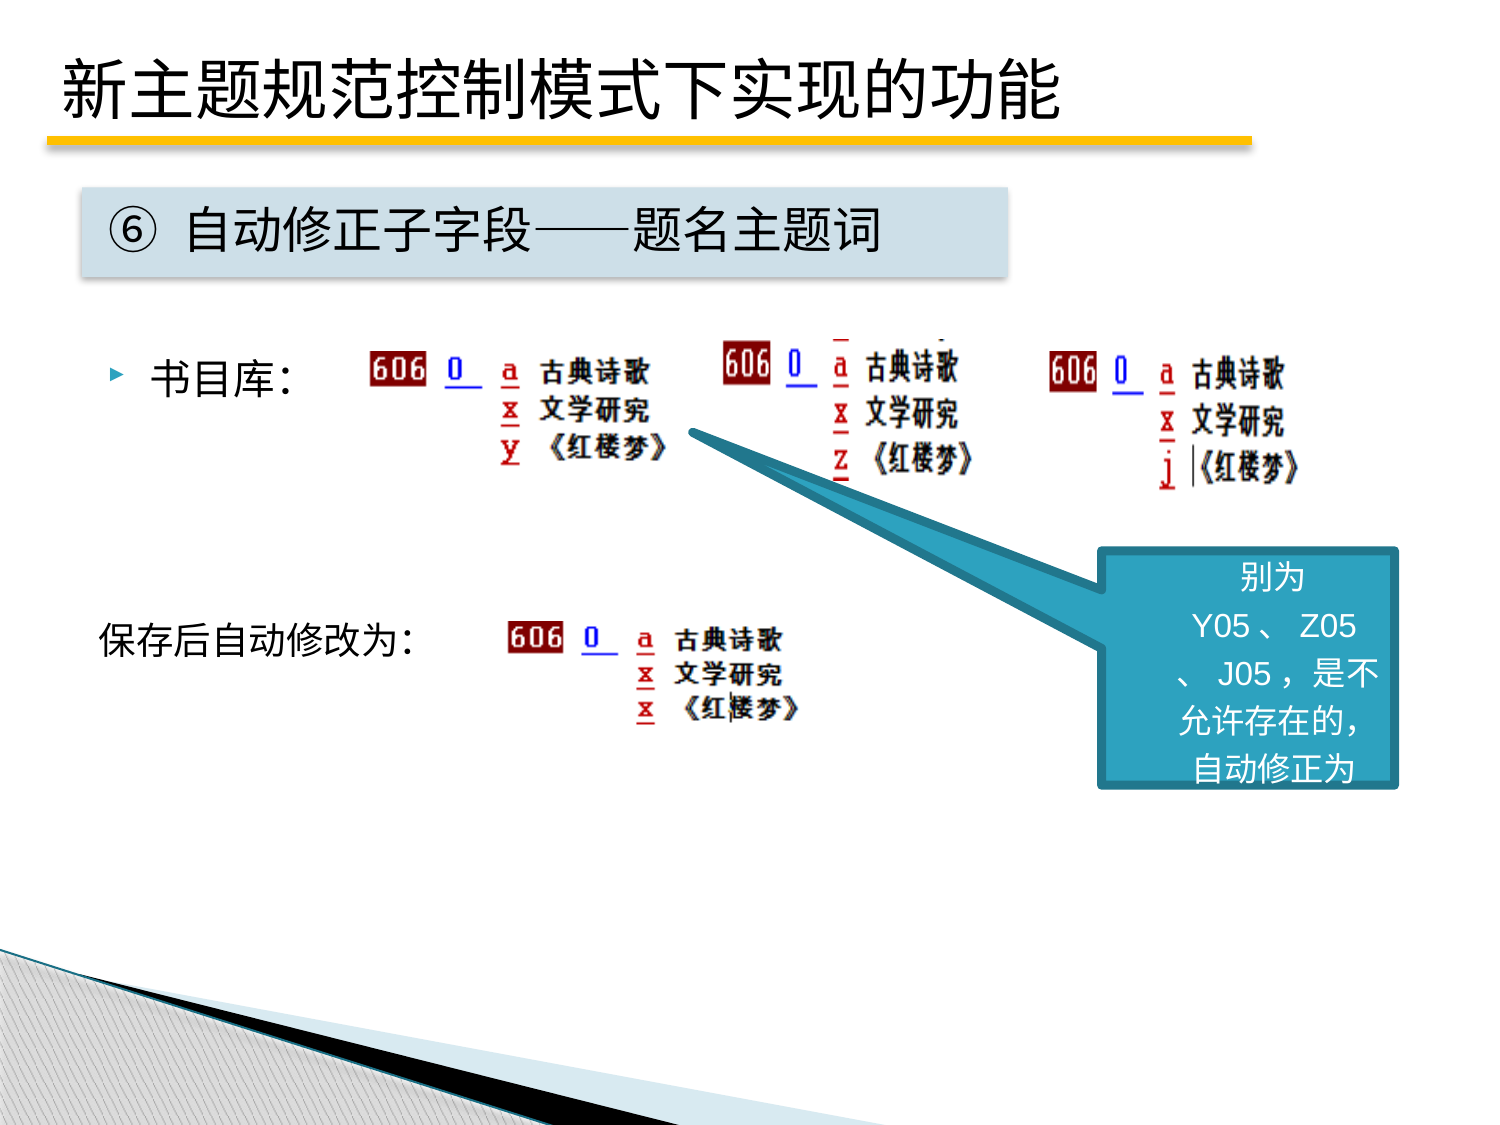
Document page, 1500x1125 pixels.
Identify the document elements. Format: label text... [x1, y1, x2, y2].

text_box ⑥ 自动修正子字段——题名主题词 [78, 183, 1012, 282]
text_box 生成索引字段分别为Y05、Z05、J05，是不允许存在的，自动修正为X05 [797, 493, 1400, 790]
picture [1031, 351, 1315, 493]
text_box 新主题规范控制模式下实现的功能 [46, 35, 1102, 136]
list 书目库： [75, 269, 1425, 1038]
picture [362, 351, 692, 470]
text_box 保存后自动修改为： [83, 609, 452, 670]
picture [503, 620, 844, 727]
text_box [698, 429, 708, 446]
picture [714, 339, 1014, 481]
